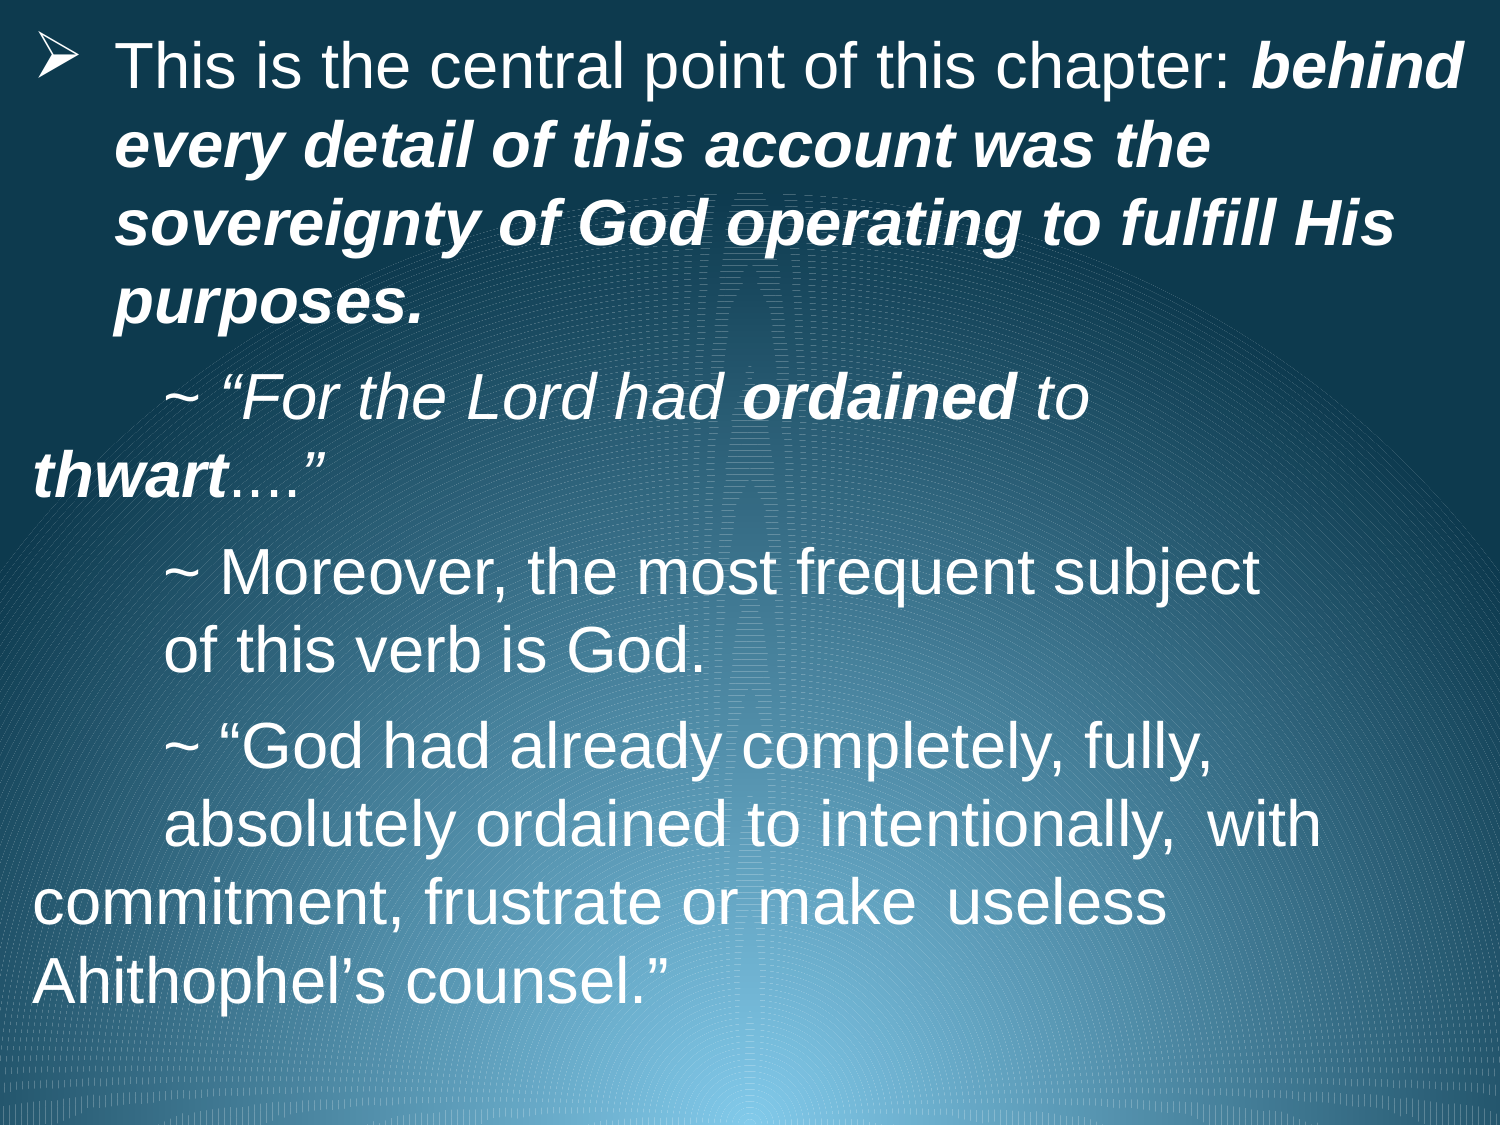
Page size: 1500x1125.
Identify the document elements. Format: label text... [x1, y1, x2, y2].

subtitle This is the central point of this chapter: behind every detail of this account was the sovereignty of God operating to fulfill His purposes. ~ “For the Lord had ordained to thwart....” ~ Moreover, the most frequent subject of this verb is God. ~ “God had already completely, fully, absolutely ordained to intentionally, with commitment, frustrate or make useless Ahithophel’s counsel.” [18, 16, 1482, 1109]
